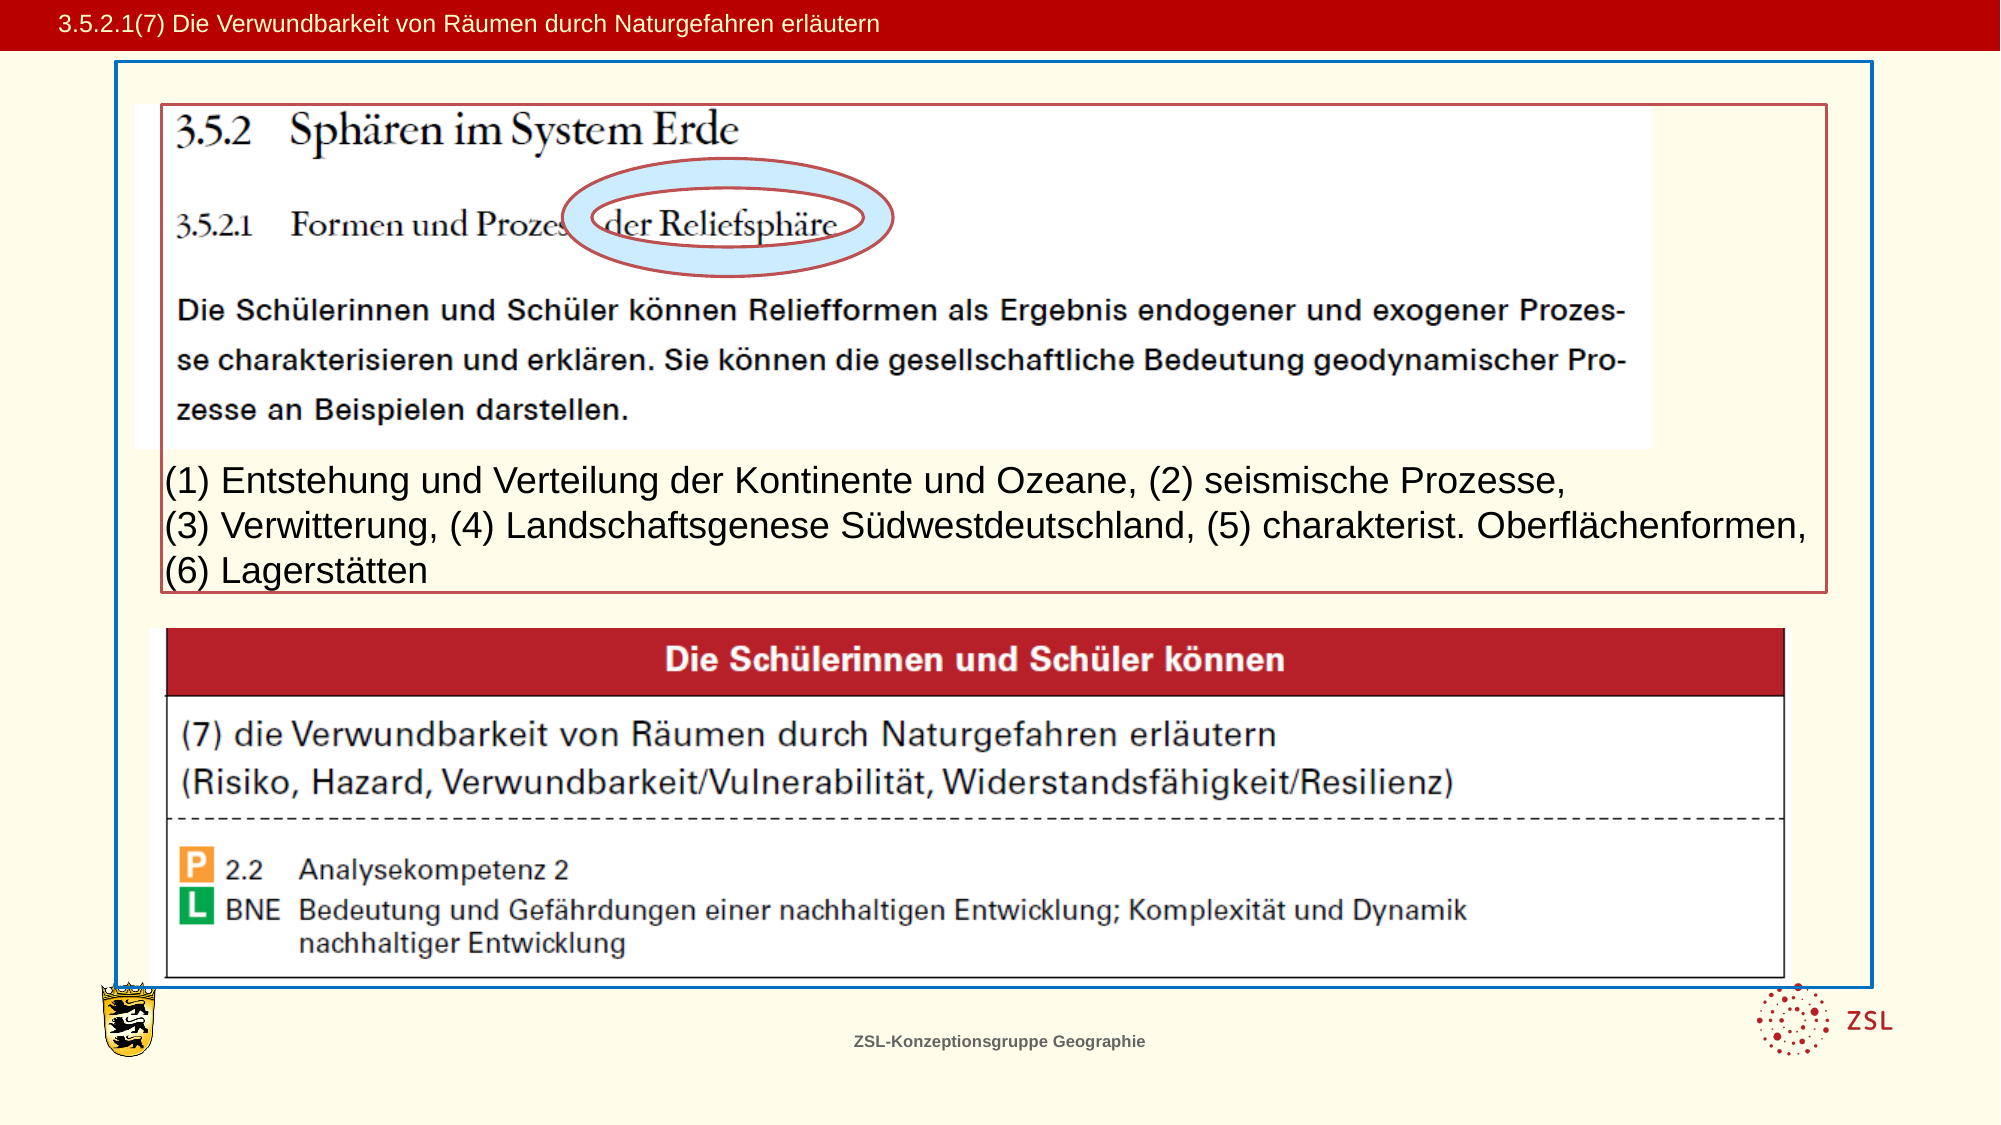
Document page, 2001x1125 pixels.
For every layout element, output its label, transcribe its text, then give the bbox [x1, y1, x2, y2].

text_box [115, 61, 1872, 988]
text_box 3.5.2.1(7) Die Verwundbarkeit von Räumen durch Naturgefahren erläutern [43, 0, 1866, 53]
picture [99, 627, 1792, 1059]
footer ZSL-Konzeptionsgruppe Geographie [704, 1023, 1296, 1083]
picture [134, 104, 1652, 449]
